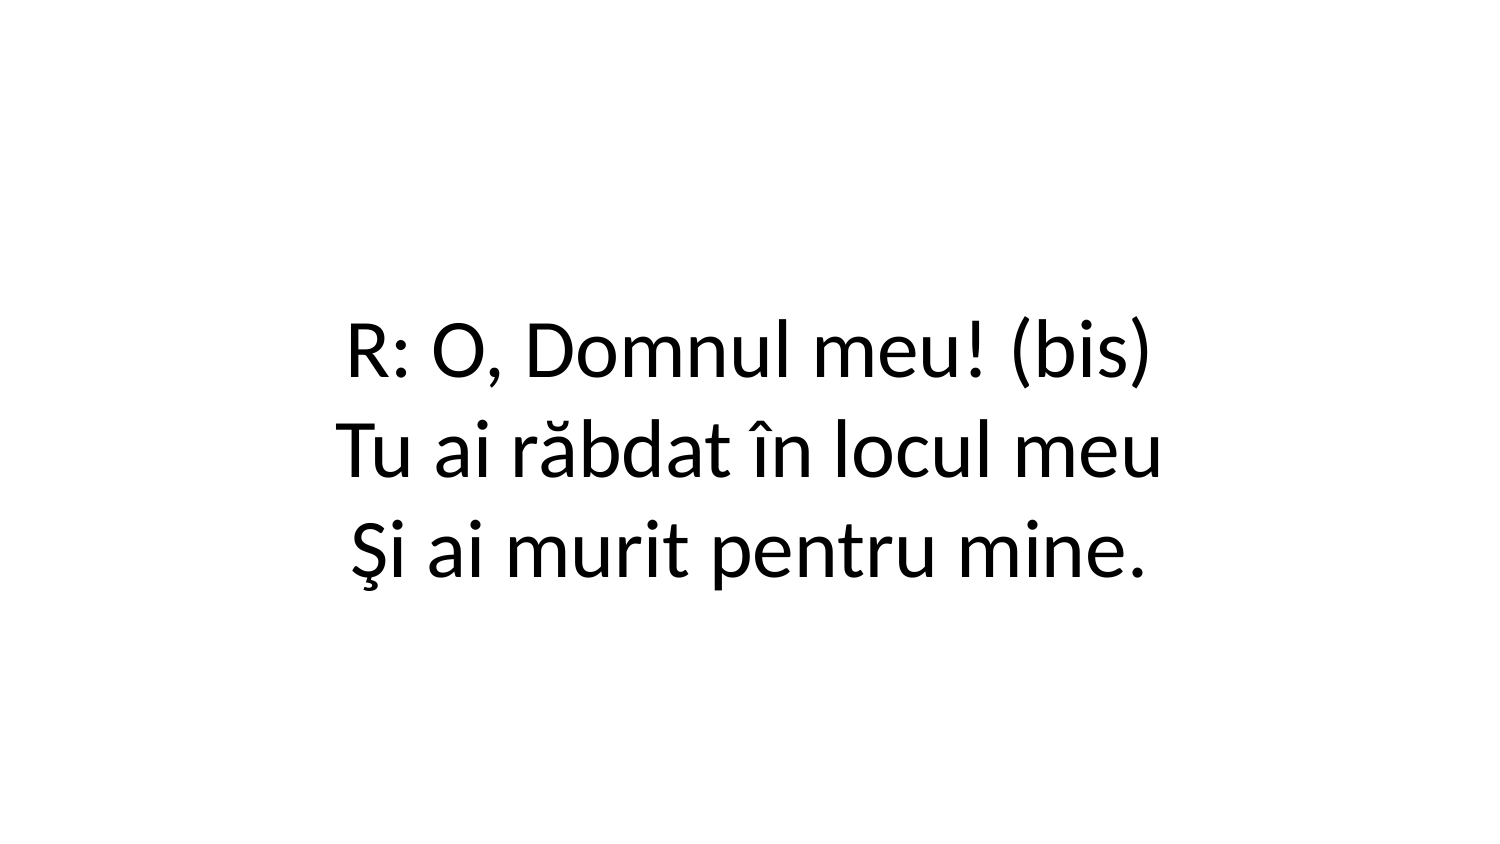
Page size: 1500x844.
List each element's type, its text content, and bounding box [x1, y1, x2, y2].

text_box R: O, Domnul meu! (bis) Tu ai răbdat în locul meu Şi ai murit pentru mine. [320, 242, 1180, 602]
